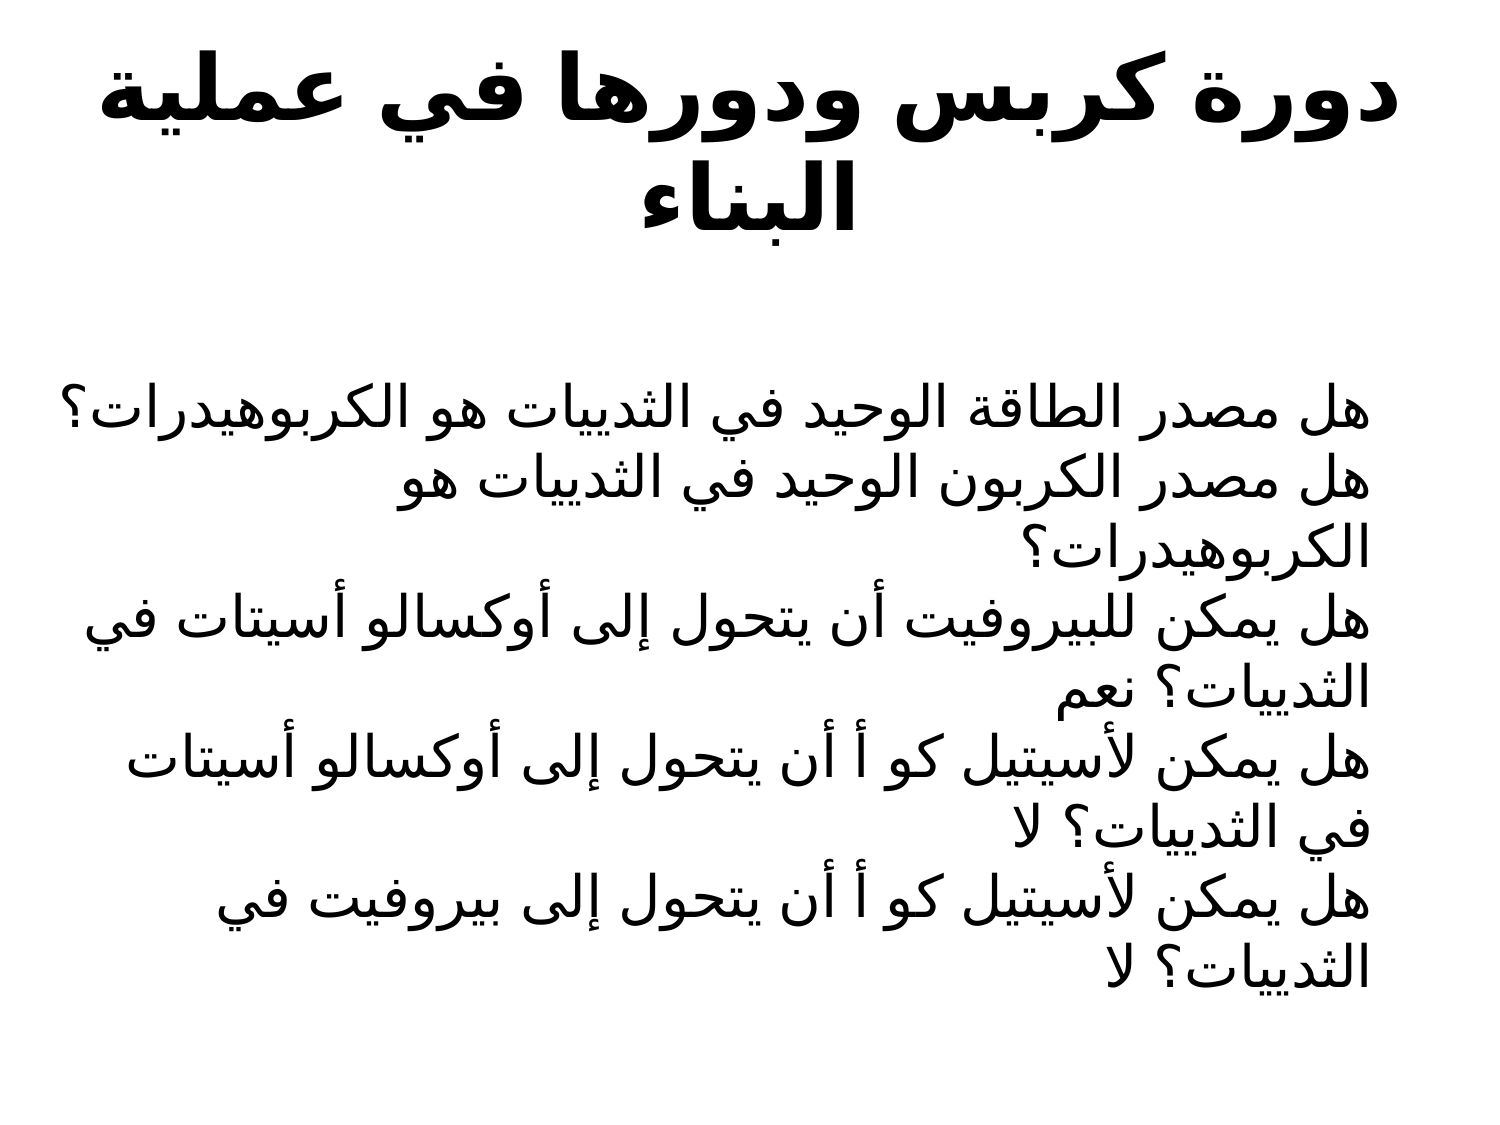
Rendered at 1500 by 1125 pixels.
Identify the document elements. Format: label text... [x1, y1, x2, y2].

text_box هل مصدر الطاقة الوحيد في الثدييات هو الكربوهيدرات؟ هل مصدر الكربون الوحيد في الثدييات هو الكربوهيدرات؟ هل يمكن للبيروفيت أن يتحول إلى أوكسالو أسيتات في الثدييات؟ نعم هل يمكن لأسيتيل كو أ أن يتحول إلى أوكسالو أسيتات في الثدييات؟ لا هل يمكن لأسيتيل كو أ أن يتحول إلى بيروفيت في الثدييات؟ لا [41, 361, 1388, 1125]
title دورة كربس ودورها في عملية البناء [74, 44, 1426, 233]
